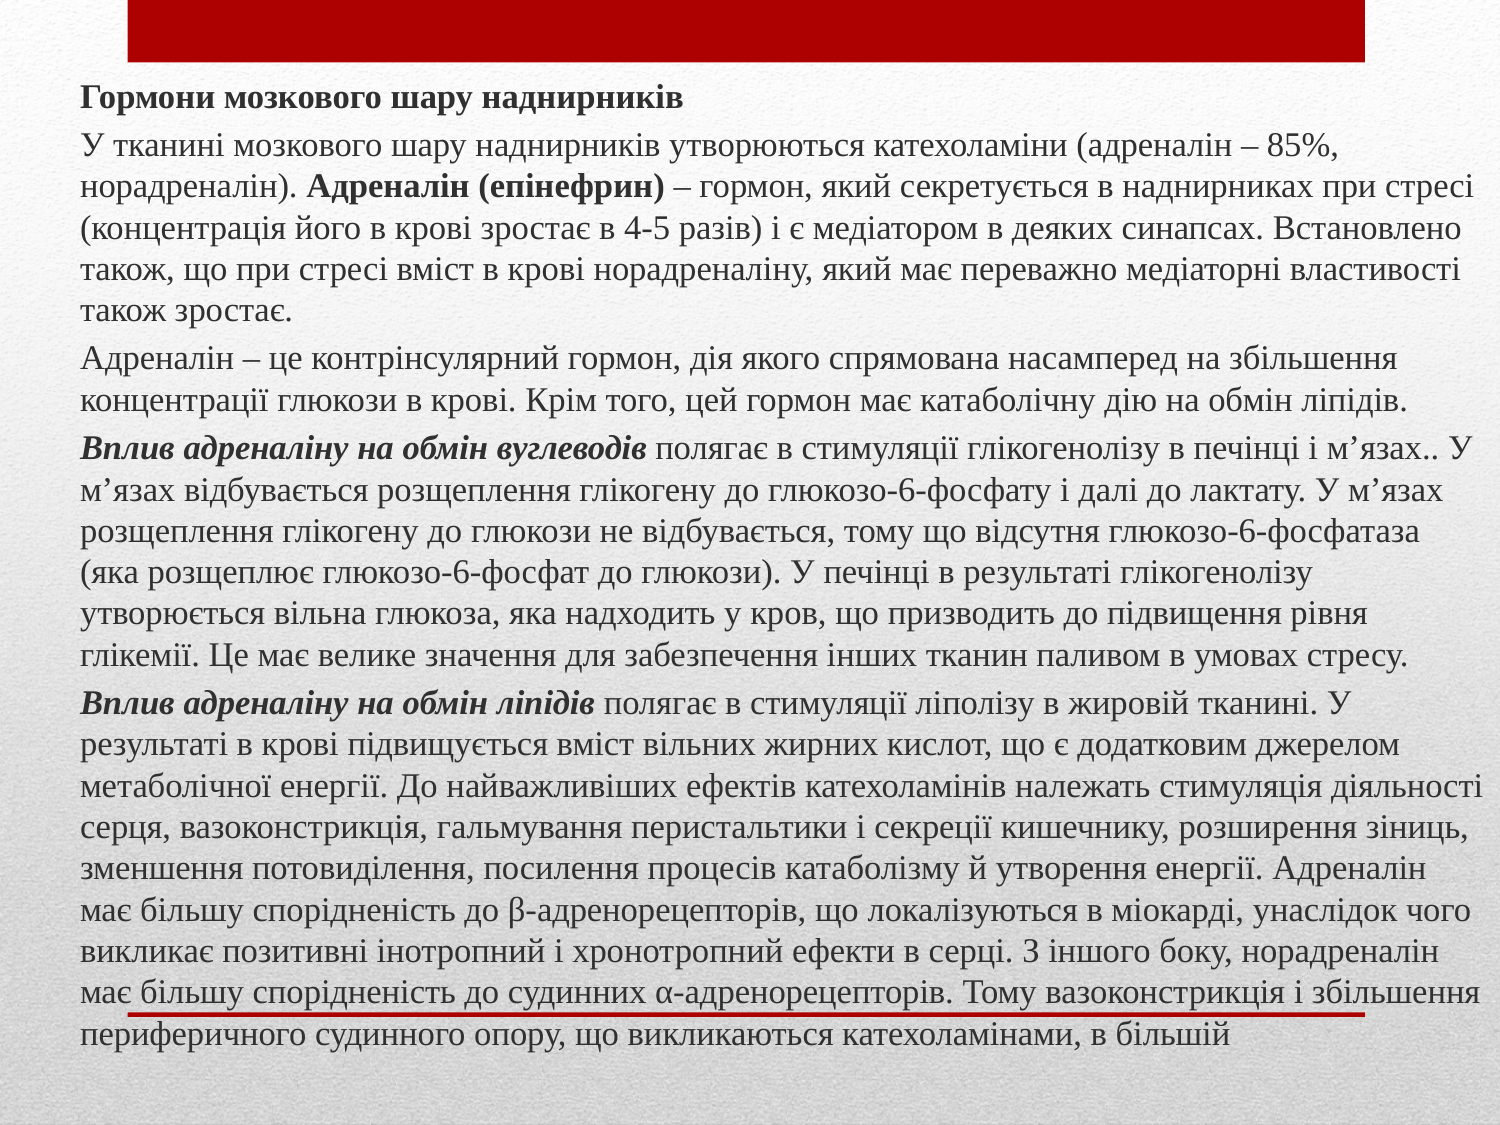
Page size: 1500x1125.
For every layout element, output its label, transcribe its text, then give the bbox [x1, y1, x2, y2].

list Гормони мозкового шару наднирників У тканині мозкового шару наднирників утворюються катехоламіни (адреналін – 85%, норадреналін). Адреналін (епінефрин) – гормон, який секретується в наднирниках при стресі (концентрація його в крові зростає в 4-5 разів) і є медіатором в деяких синапсах. Встановлено також, що при стресі вміст в крові норадреналіну, який має переважно медіаторні властивості також зростає. Адреналін – це контрінсулярний гормон, дія якого спрямована насамперед на збільшення концентрації глюкози в крові. Крім того, цей гормон має катаболічну дію на обмін ліпідів. Вплив адреналіну на обмін вуглеводів полягає в стимуляції глікогенолізу в печінці і м’язах.. У м’язах відбувається розщеплення глікогену до глюкозо-6-фосфату і далі до лактату. У м’язах розщеплення глікогену до глюкози не відбувається, тому що відсутня глюкозо-6-фосфатаза (яка розщеплює глюкозо-6-фосфат до глюкози). У печінці в результаті глікогенолізу утворюється вільна глюкоза, яка надходить у кров, що призводить до підвищення рівня глікемії. Це має велике значення для забезпечення інших тканин паливом в умовах стресу. Вплив адреналіну на обмін ліпідів полягає в стимуляції ліполізу в жировій тканині. У результаті в крові підвищується вміст вільних жирних кислот, що є додатковим джерелом метаболічної енергії. До найважливіших ефектів катехоламінів належать стимуляція діяльності серця, вазоконстрикція, гальмування перистальтики і секреції кишечнику, розширення зіниць, зменшення потовиділення, посилення процесів катаболізму й утворення енергії. Адреналін має більшу спорідненість до β-адренорецепторів, що локалізуються в міокарді, унаслідок чого викликає позитивні інотропний і хронотропний ефекти в серці. З іншого боку, норадреналін має більшу спорідненість до судинних α-адренорецепторів. Тому вазоконстрикція і збільшення периферичного судинного опору, що викликаються катехоламінами, в більшій [64, 66, 1500, 1094]
